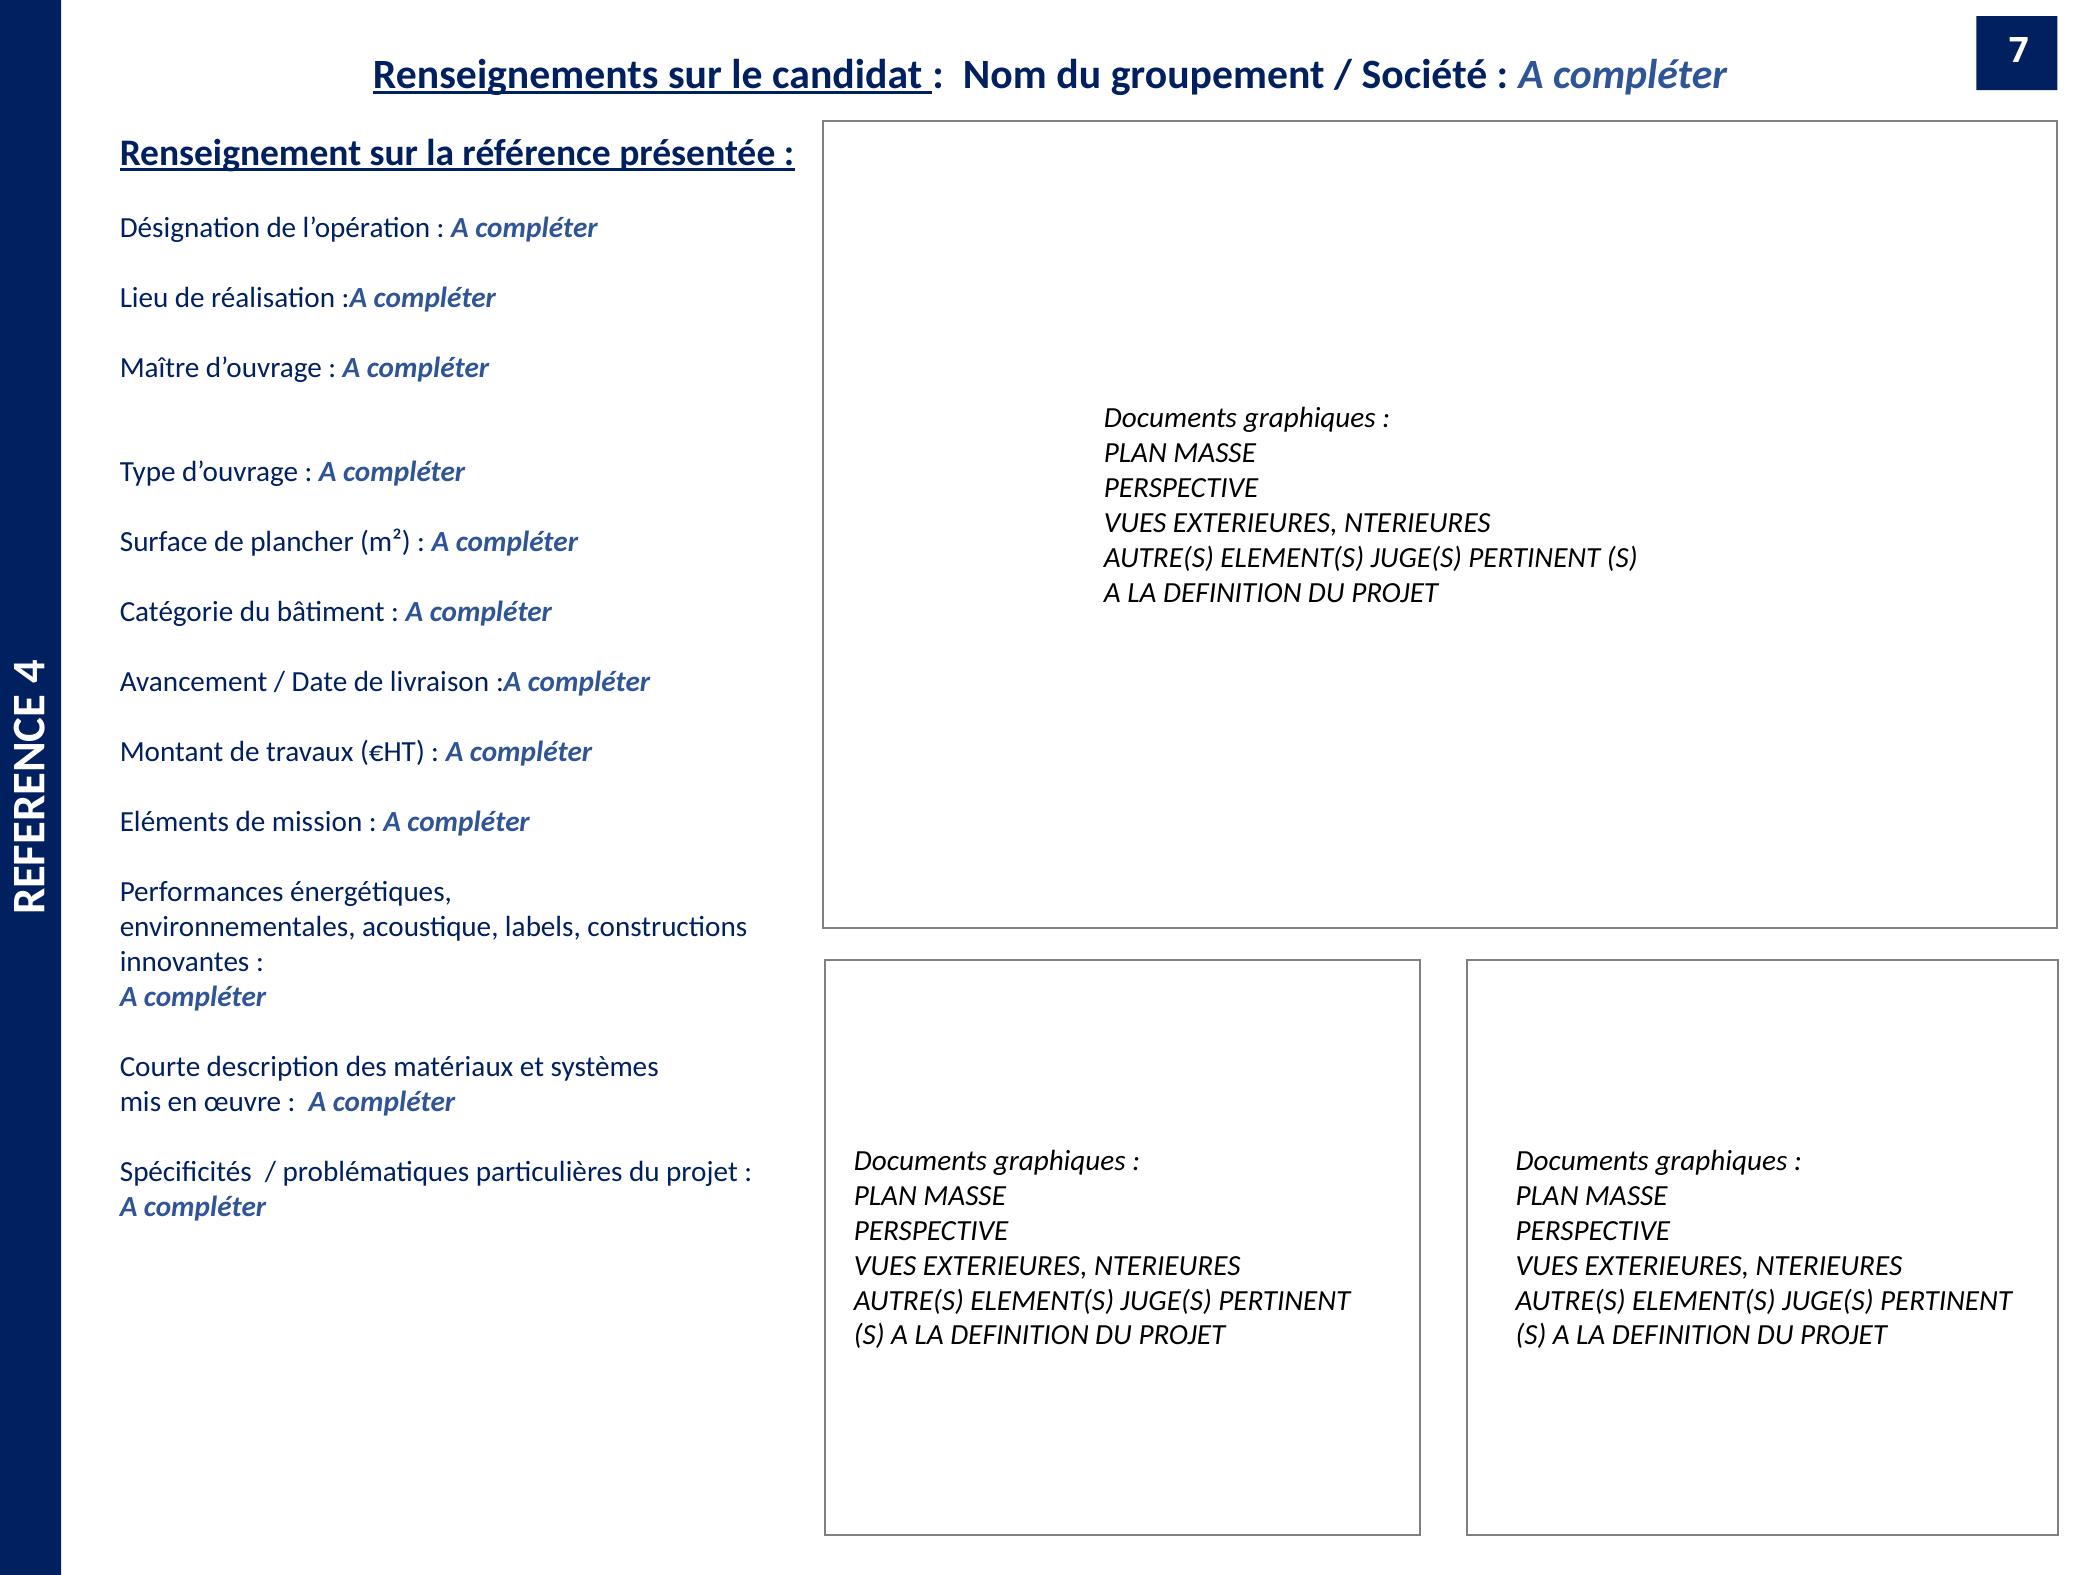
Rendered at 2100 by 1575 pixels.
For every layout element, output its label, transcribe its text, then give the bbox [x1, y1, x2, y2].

text_box [2044, 15, 2058, 91]
text_box Renseignements sur le candidat : Nom du groupement / Société : A compléter [258, 39, 1842, 105]
text_box Documents graphiques : PLAN MASSE PERSPECTIVE VUES EXTERIEURES, NTERIEURES AUTRE(S) ELEMENT(S) JUGE(S) PERTINENT (S) A LA DEFINITION DU PROJET [1089, 391, 1673, 616]
text_box REFERENCE 4 [0, 0, 62, 1575]
text_box [1466, 959, 2059, 1536]
slide_number 7 [1962, 12, 2044, 91]
text_box [824, 959, 1421, 1536]
text_box Renseignement sur la référence présentée : Désignation de l’opération : A compléter Lieu de réalisation :A compléter Maître d’ouvrage : A compléter Type d’ouvrage : A compléter Surface de plancher (m²) : A compléter Catégorie du bâtiment : A compléter Avancement / Date de livraison :A compléter Montant de travaux (€HT) : A compléter Eléments de mission : A compléter Performances énergétiques, environnementales, acoustique, labels, constructions innovantes : A compléter Courte description des matériaux et systèmes mis en œuvre : A compléter Spécificités / problématiques particulières du projet : A compléter [105, 120, 825, 1300]
text_box Documents graphiques : PLAN MASSE PERSPECTIVE VUES EXTERIEURES, NTERIEURES AUTRE(S) ELEMENT(S) JUGE(S) PERTINENT (S) A LA DEFINITION DU PROJET [1500, 1133, 2058, 1359]
text_box [825, 120, 2058, 929]
text_box Documents graphiques : PLAN MASSE PERSPECTIVE VUES EXTERIEURES, NTERIEURES AUTRE(S) ELEMENT(S) JUGE(S) PERTINENT (S) A LA DEFINITION DU PROJET [839, 1133, 1396, 1359]
